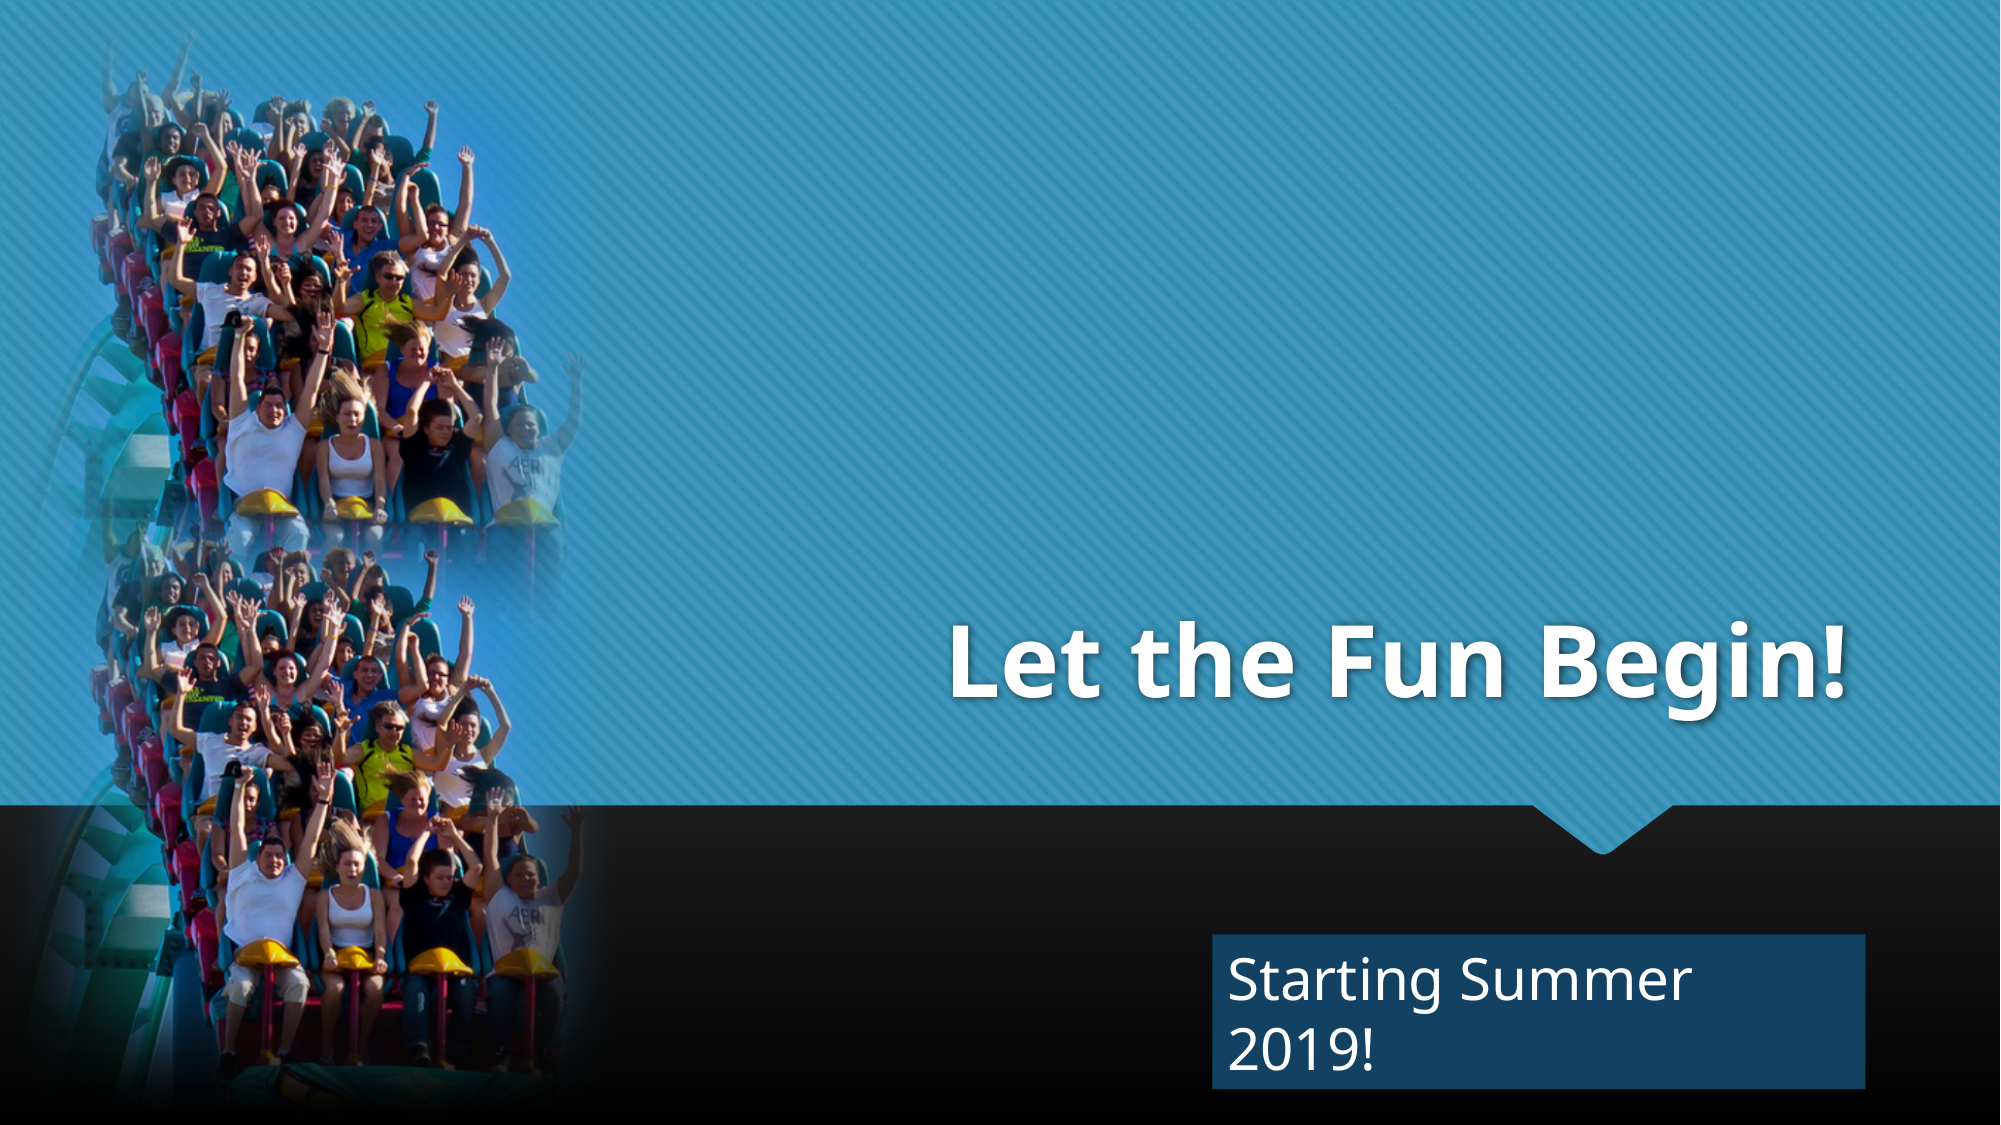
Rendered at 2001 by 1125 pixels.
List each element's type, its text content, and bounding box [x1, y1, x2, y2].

title Let the Fun Begin! [788, 484, 1866, 726]
picture [0, 0, 788, 1125]
text_box Starting Summer 2019! [1212, 934, 1866, 1090]
